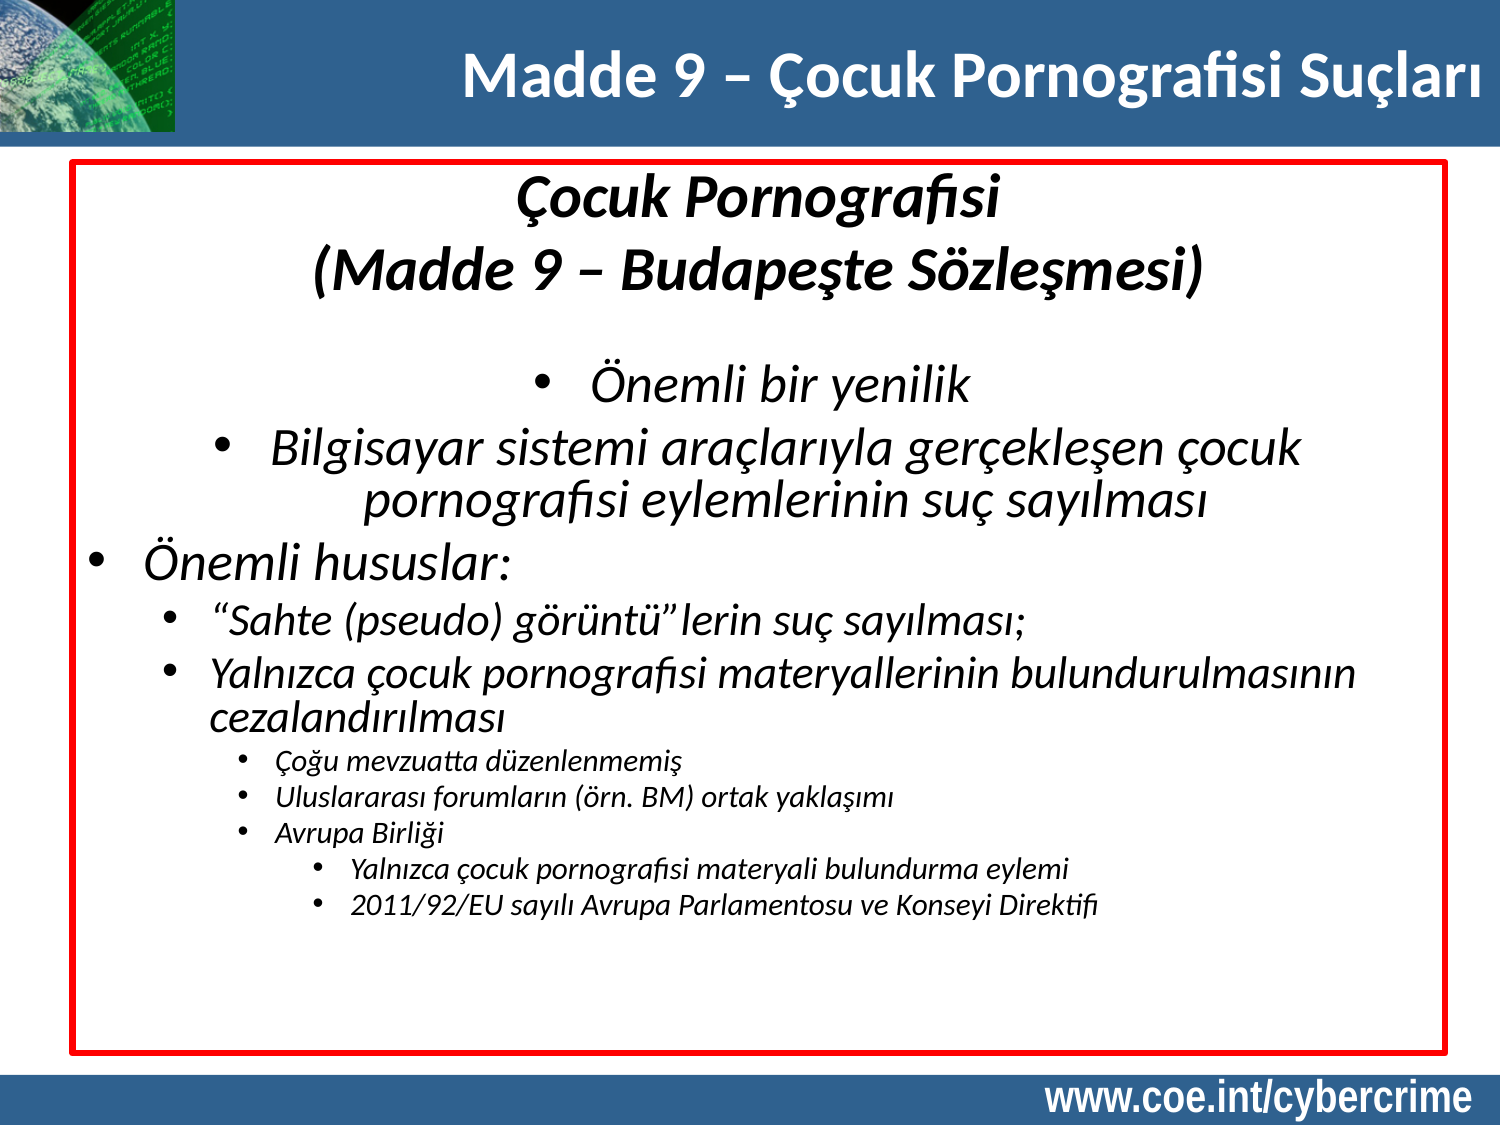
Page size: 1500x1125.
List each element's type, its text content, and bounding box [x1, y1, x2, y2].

text_box [0, 1073, 1030, 1125]
text_box www.coe.int/cybercrime [1030, 1059, 1500, 1125]
picture [0, 0, 175, 132]
text_box Çocuk Pornografisi (Madde 9 – Budapeşte Sözleşmesi) Önemli bir yenilik Bilgisayar sistemi araçlarıyla gerçekleşen çocuk pornografisi eylemlerinin suç sayılması Önemli hususlar: “Sahte (pseudo) görüntü”lerin suç sayılması; Yalnızca çocuk pornografisi materyallerinin bulundurulmasının cezalandırılması Çoğu mevzuatta düzenlenmemiş Uluslararası forumların (örn. BM) ortak yaklaşımı Avrupa Birliği Yalnızca çocuk pornografisi materyali bulundurma eylemi 2011/92/EU sayılı Avrupa Parlamentosu ve Konseyi Direktifi [72, 162, 1446, 1054]
text_box Madde 9 – Çocuk Pornografisi Suçları [0, 0, 1500, 149]
